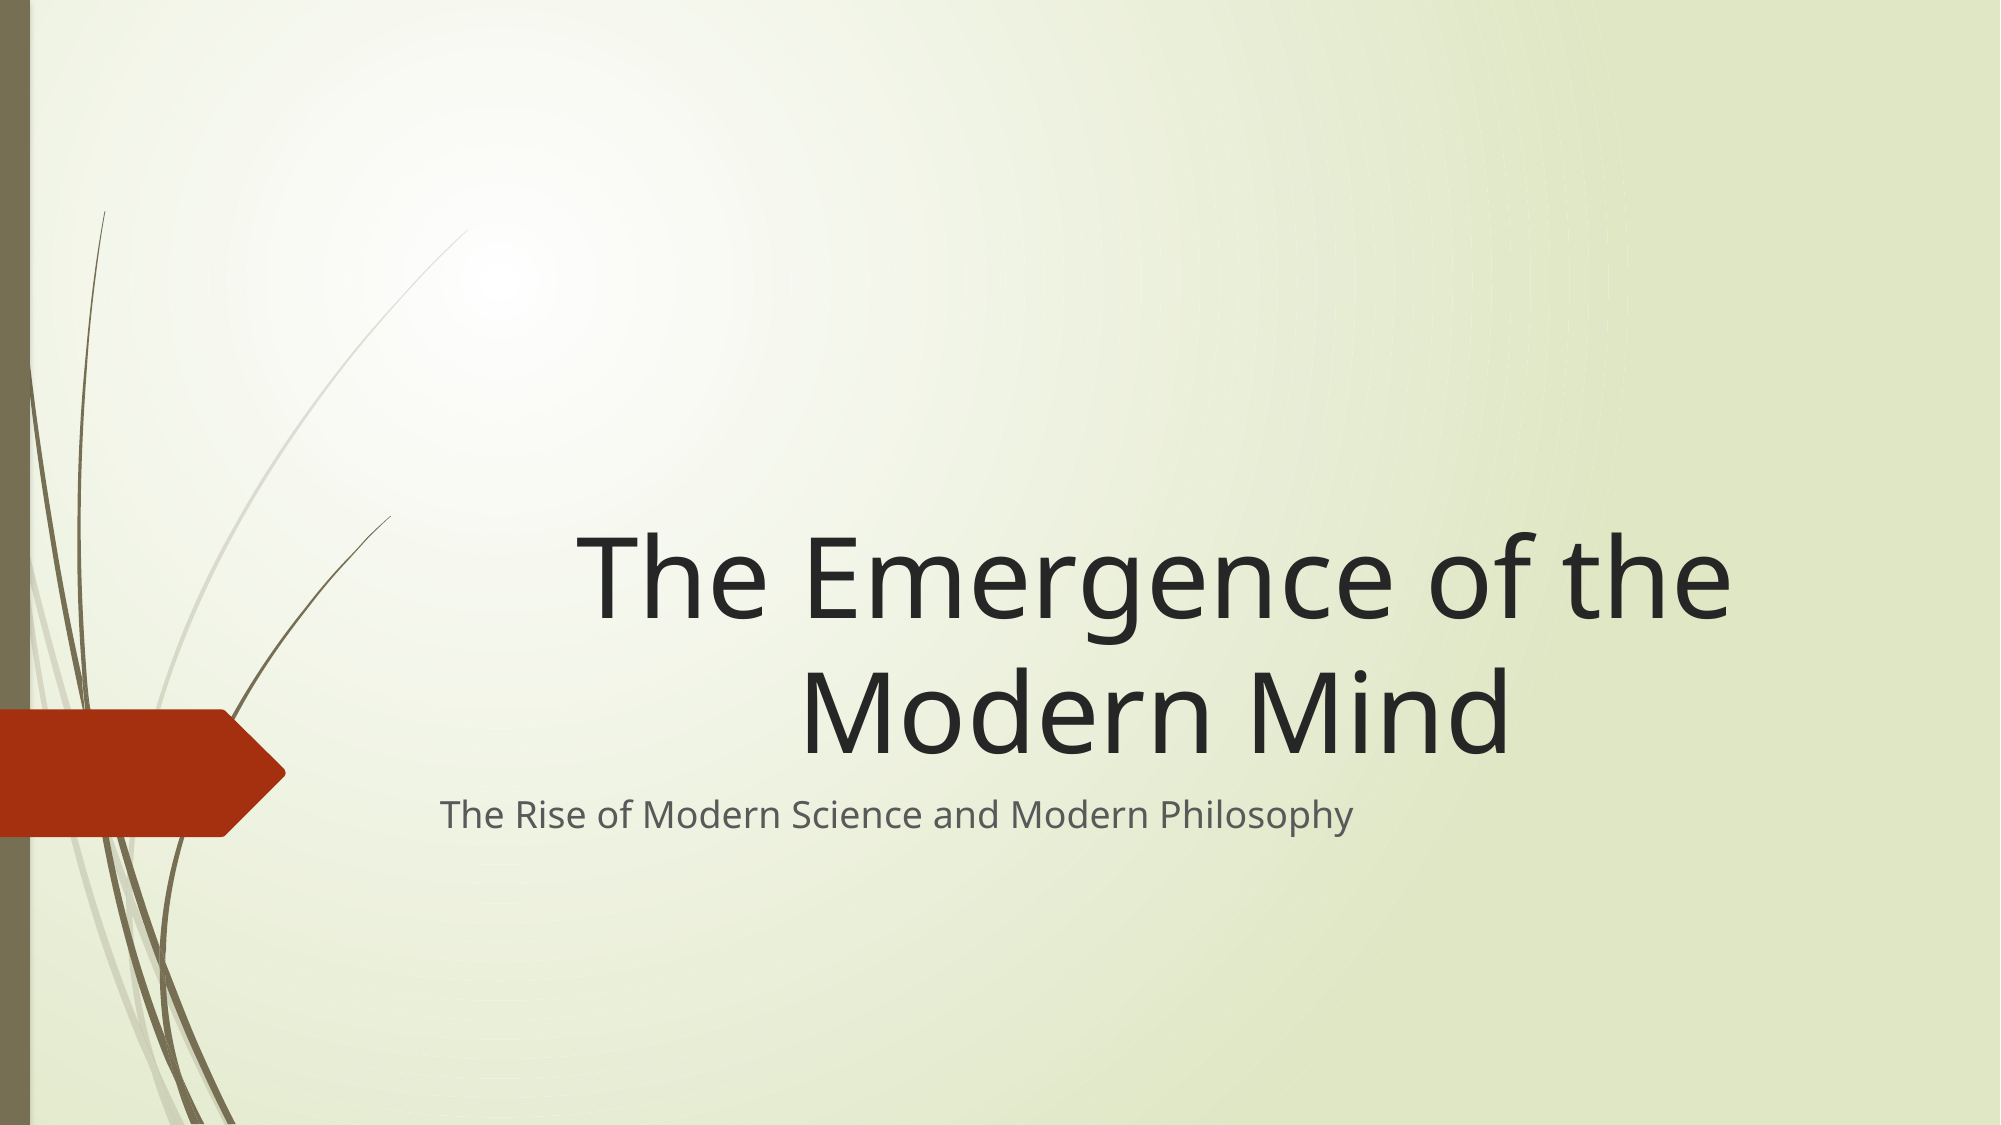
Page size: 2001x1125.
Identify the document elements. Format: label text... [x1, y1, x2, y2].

title The Emergence of the Modern Mind [424, 412, 1888, 783]
subtitle The Rise of Modern Science and Modern Philosophy [424, 783, 1888, 969]
